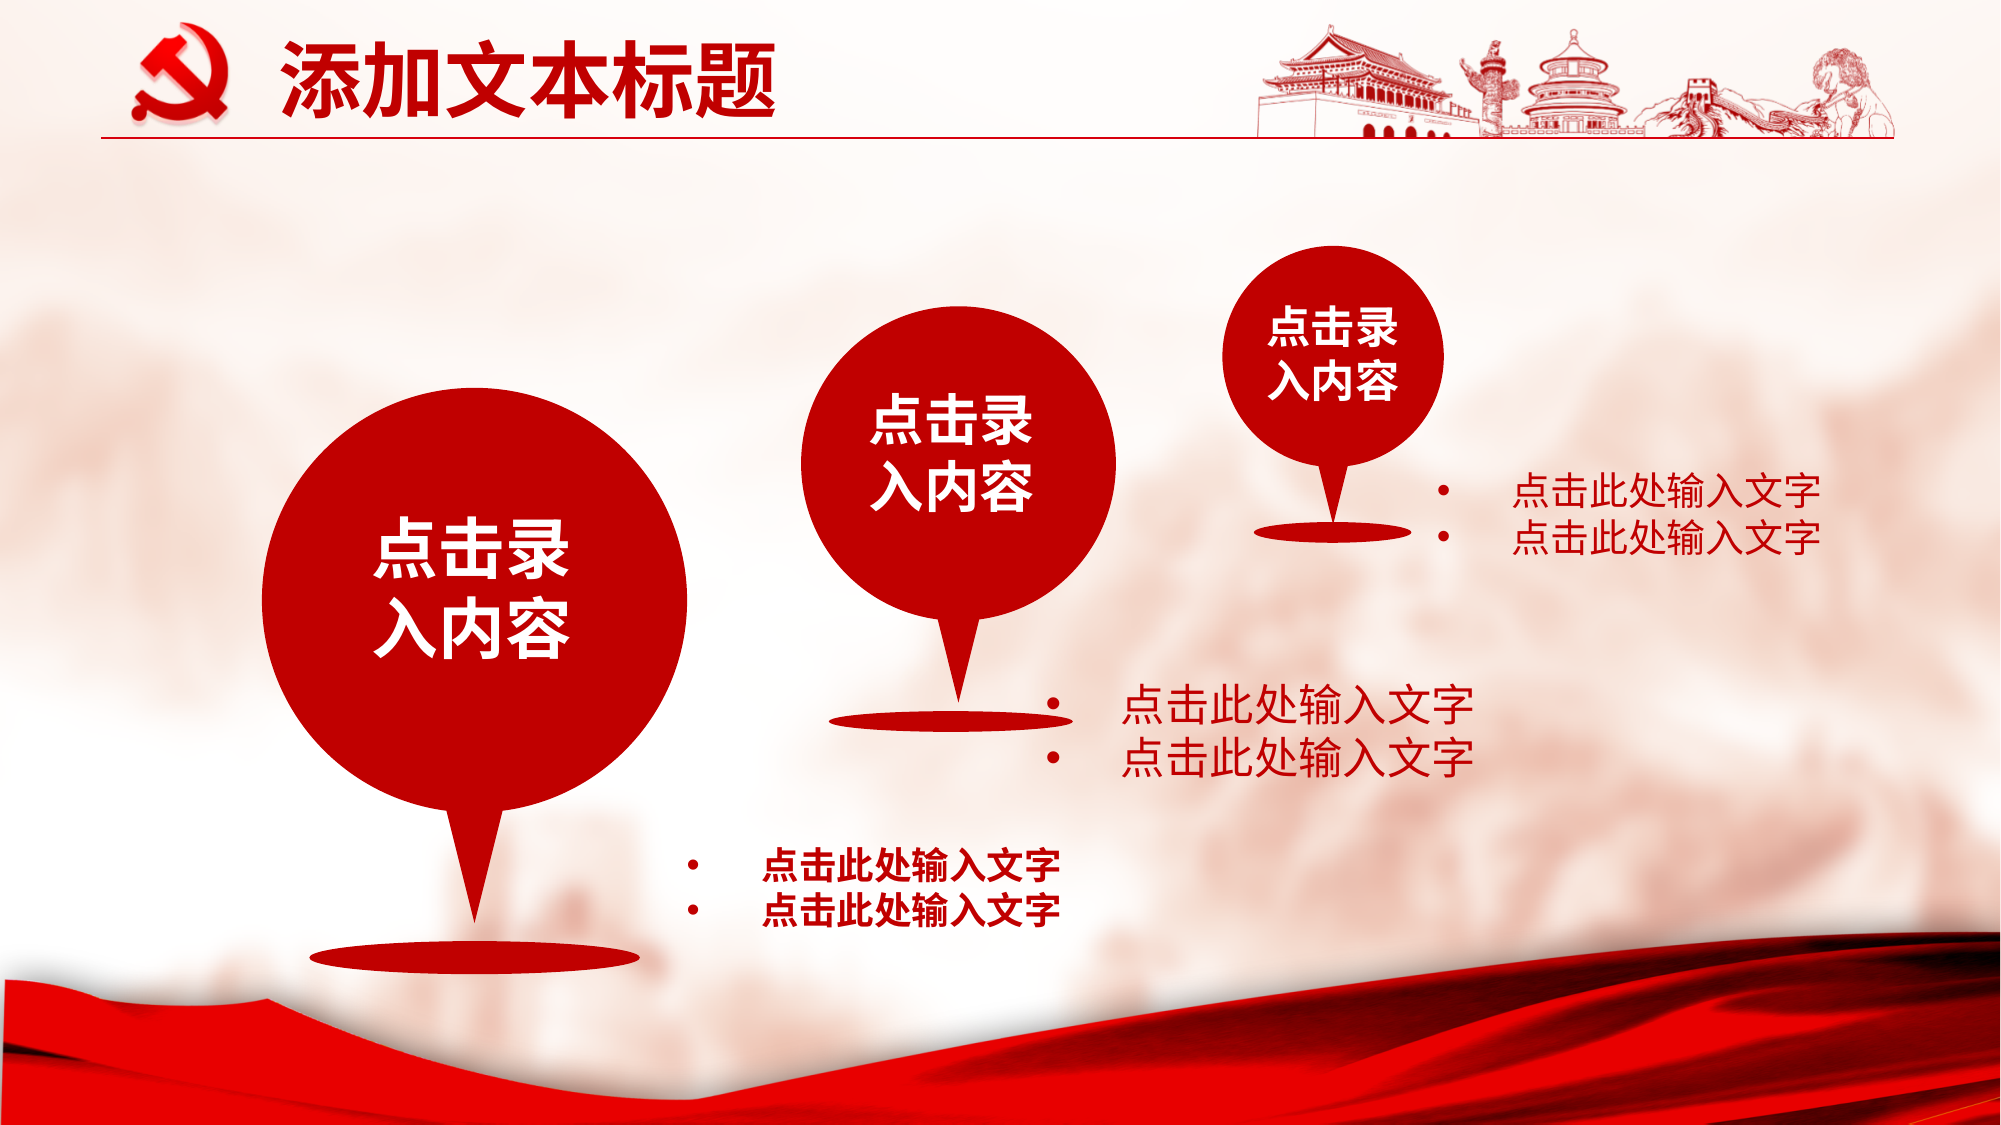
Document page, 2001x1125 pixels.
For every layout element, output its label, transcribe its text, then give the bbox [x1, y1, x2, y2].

picture [0, 0, 2001, 1125]
text_box 添加文本标题 [15, 20, 1042, 136]
text_box 点击此处输入文字 点击此处输入文字 [693, 834, 1077, 939]
text_box 点击此处输入文字 点击此处输入文字 [1422, 459, 1837, 568]
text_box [800, 305, 1117, 733]
text_box 点击此处输入文字 点击此处输入文字 [1030, 669, 1492, 791]
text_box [1222, 245, 1445, 543]
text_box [261, 387, 688, 975]
